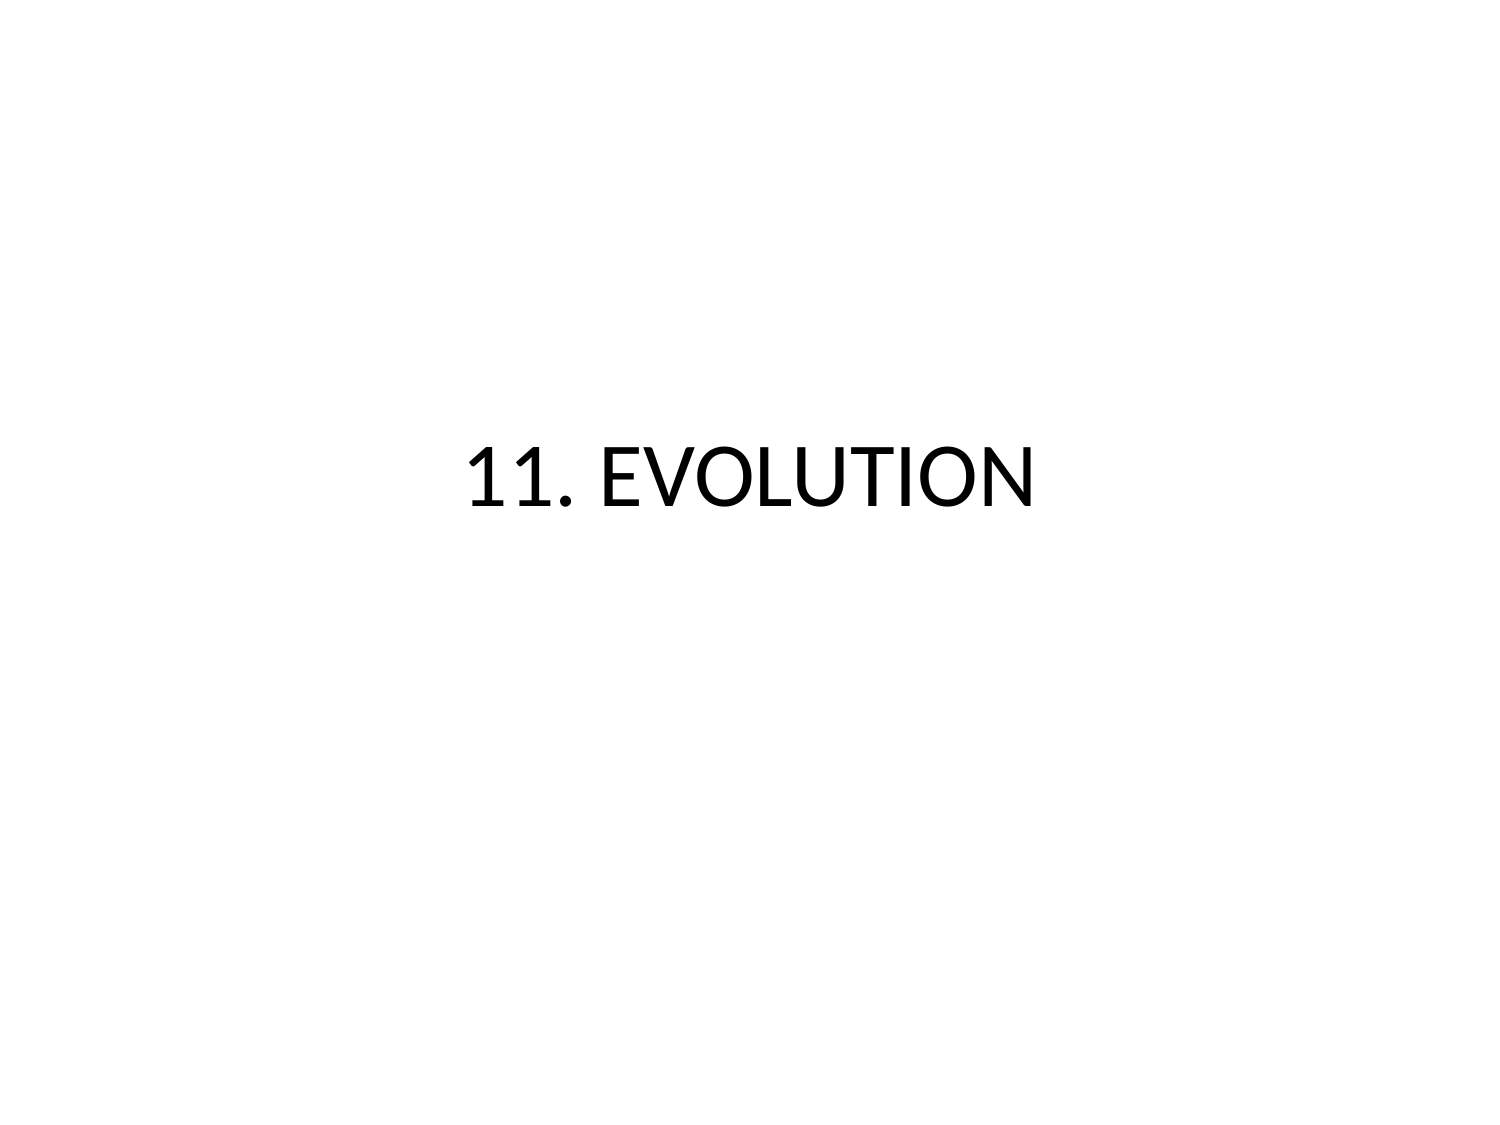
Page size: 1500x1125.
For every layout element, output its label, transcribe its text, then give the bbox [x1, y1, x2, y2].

title 11. EVOLUTION [112, 349, 1388, 591]
